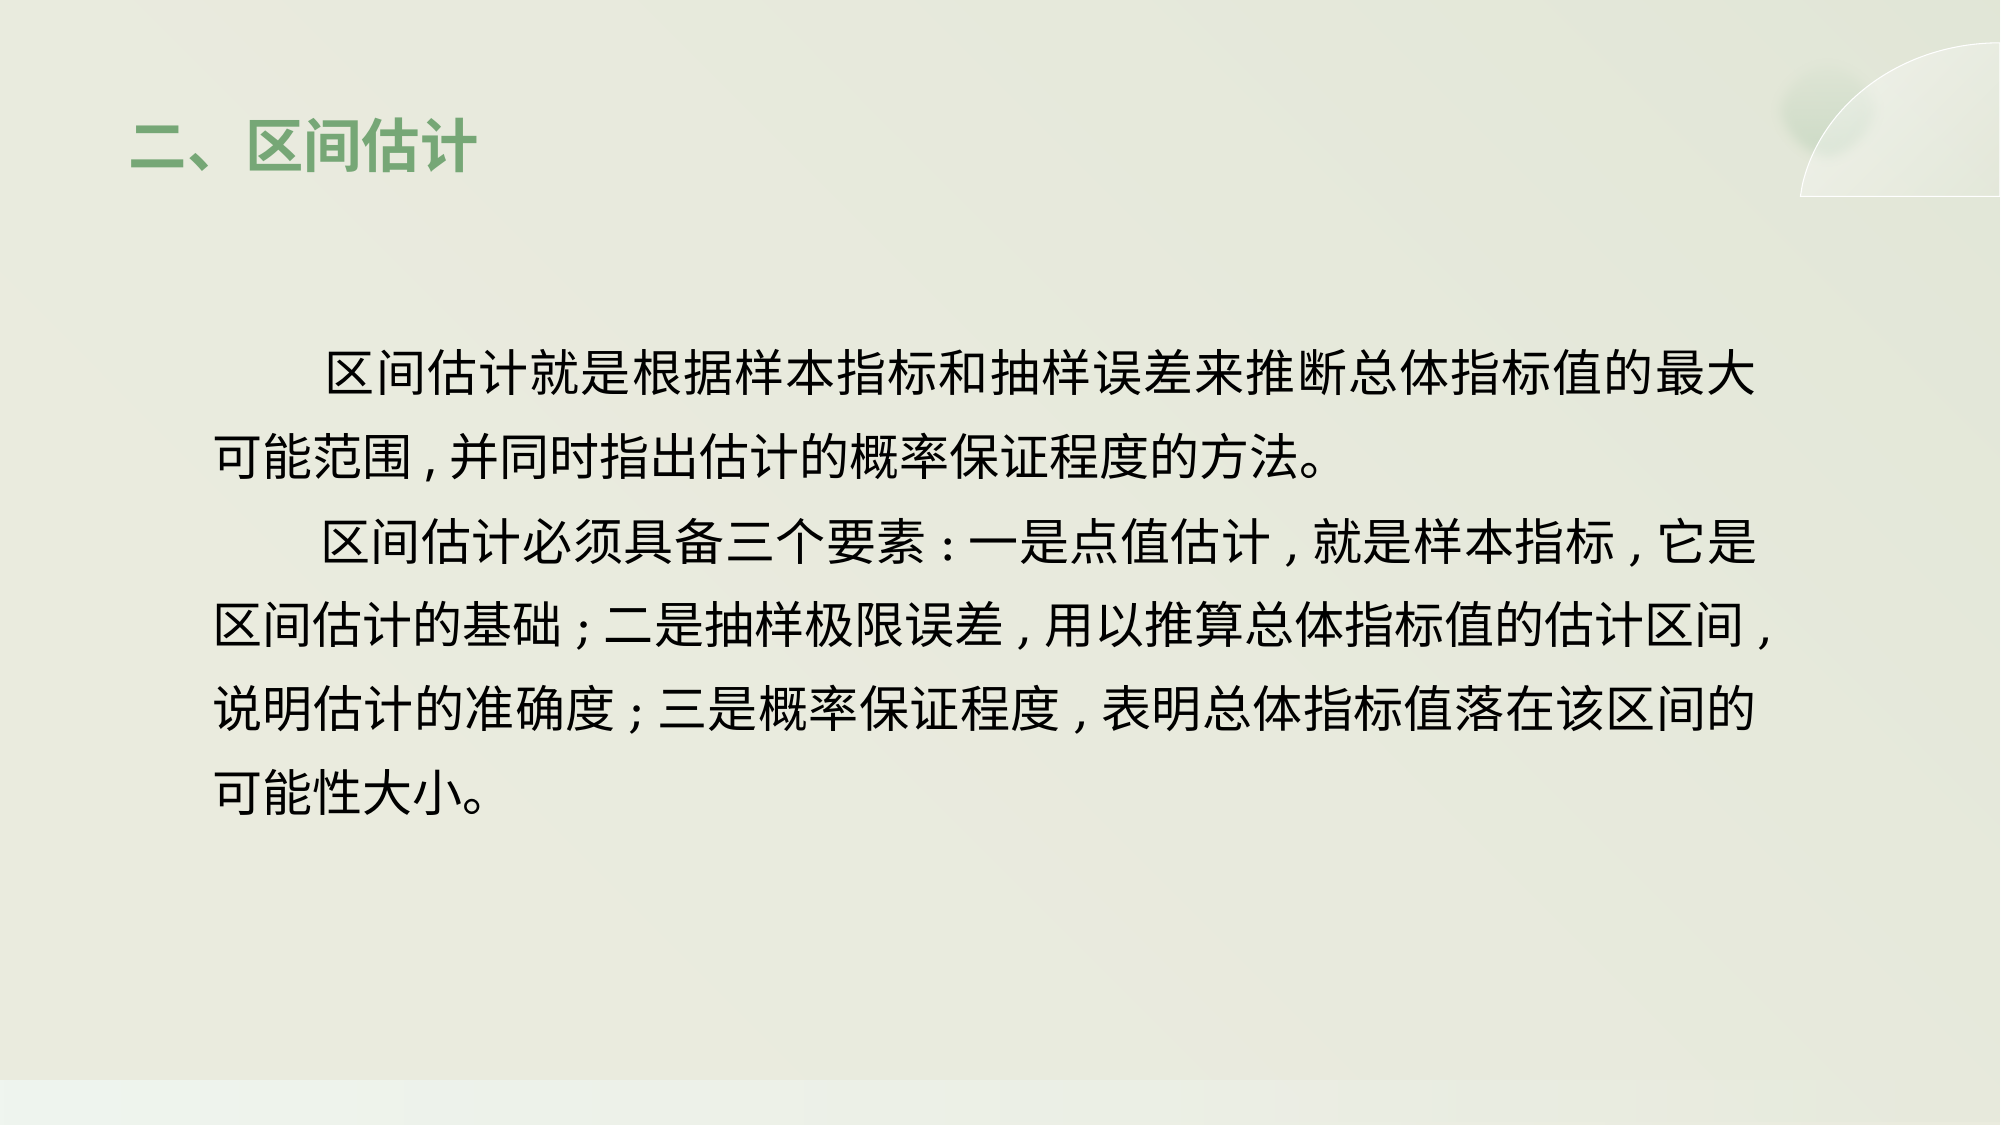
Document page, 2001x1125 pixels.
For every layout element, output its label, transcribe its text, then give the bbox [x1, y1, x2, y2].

text_box 区间估计就是根据样本指标和抽样误差来推断总体指标值的最大可能范围,并同时指出估计的概率保证程度的方法。 区间估计必须具备三个要素:一是点值估计,就是样本指标,它是区间估计的基础;二是抽样极限误差,用以推算总体指标值的估计区间,说明估计的准确度;三是概率保证程度,表明总体指标值落在该区间的可能性大小。 [197, 310, 1772, 1023]
text_box 二、区间估计 [114, 73, 1000, 224]
